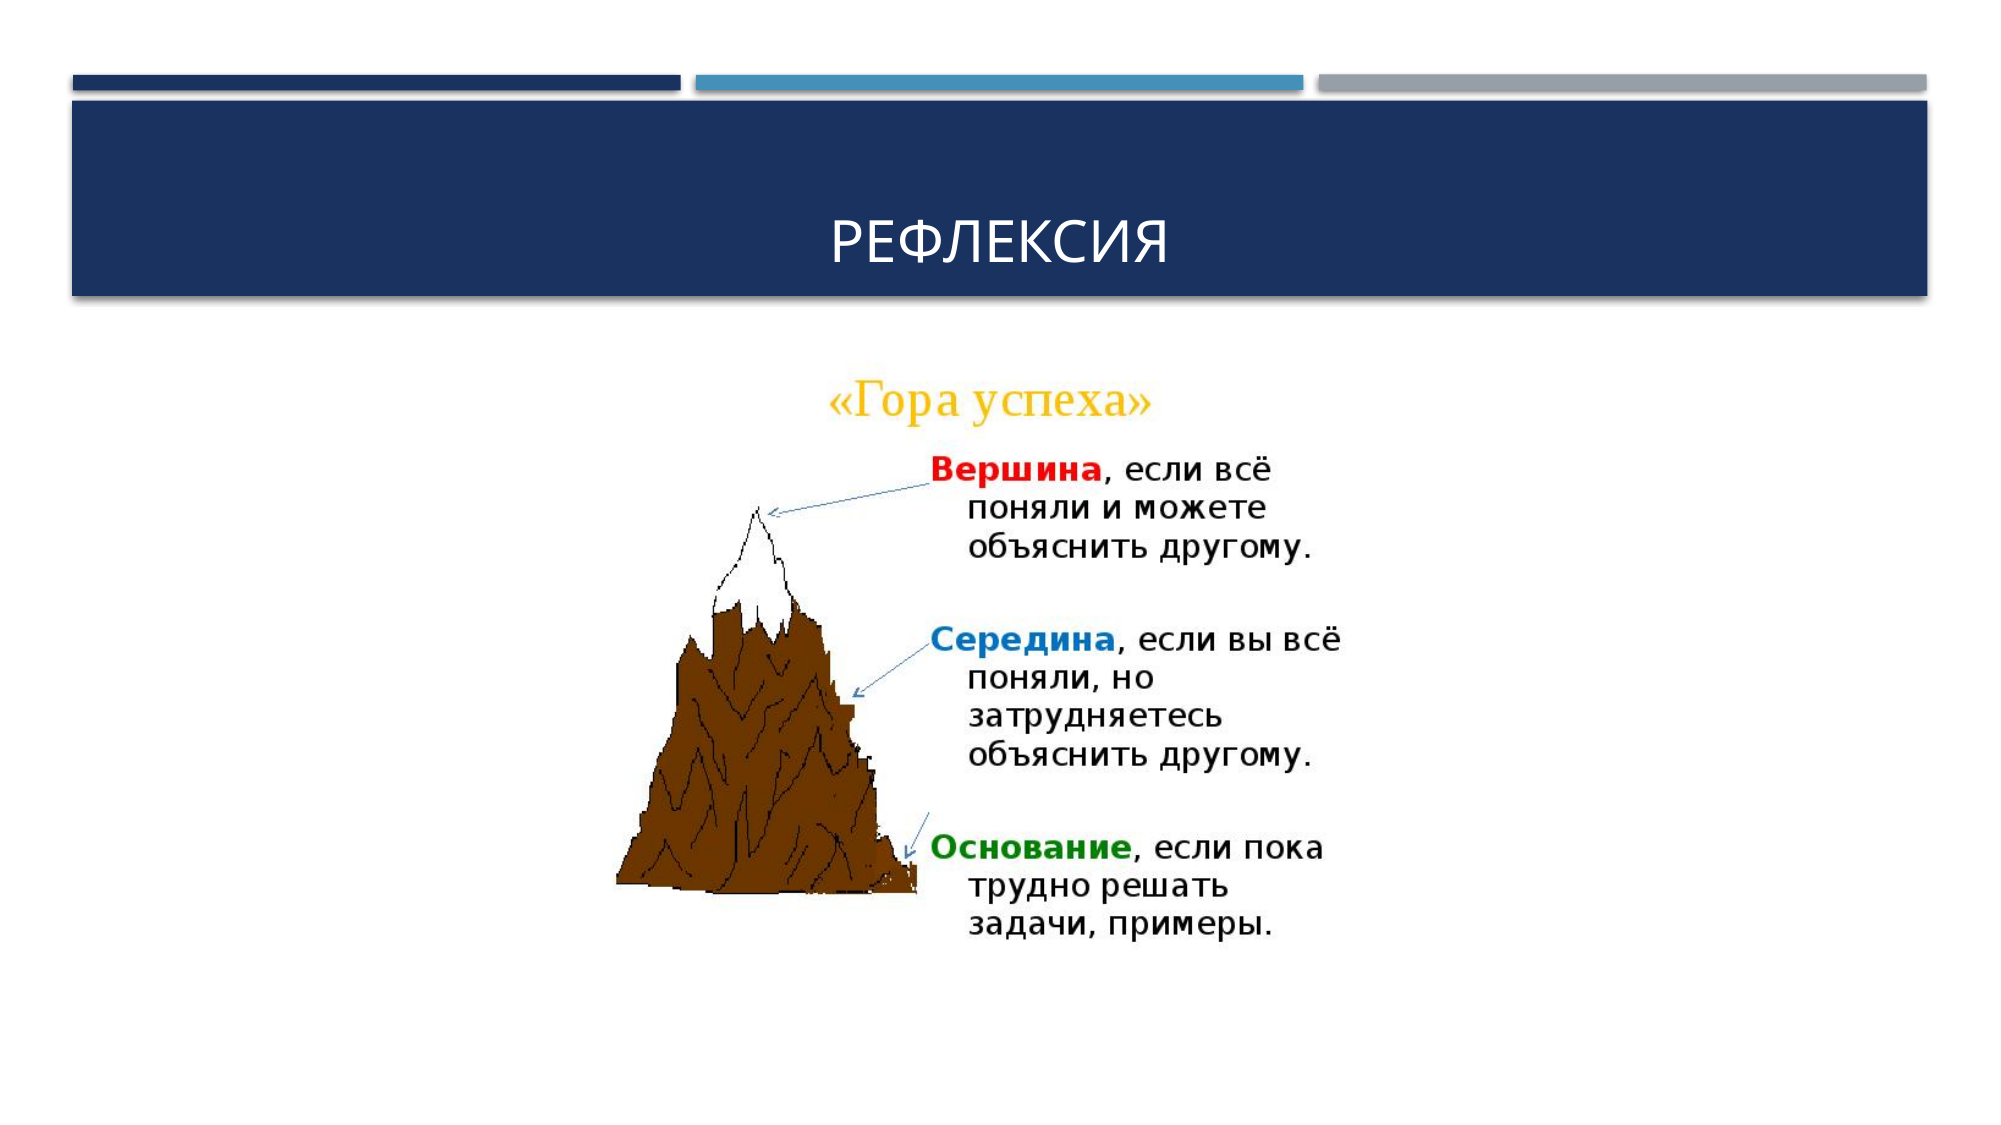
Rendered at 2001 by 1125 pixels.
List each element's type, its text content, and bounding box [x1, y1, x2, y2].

title РеФЛЕКСИя [95, 115, 1905, 282]
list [554, 323, 1532, 1057]
